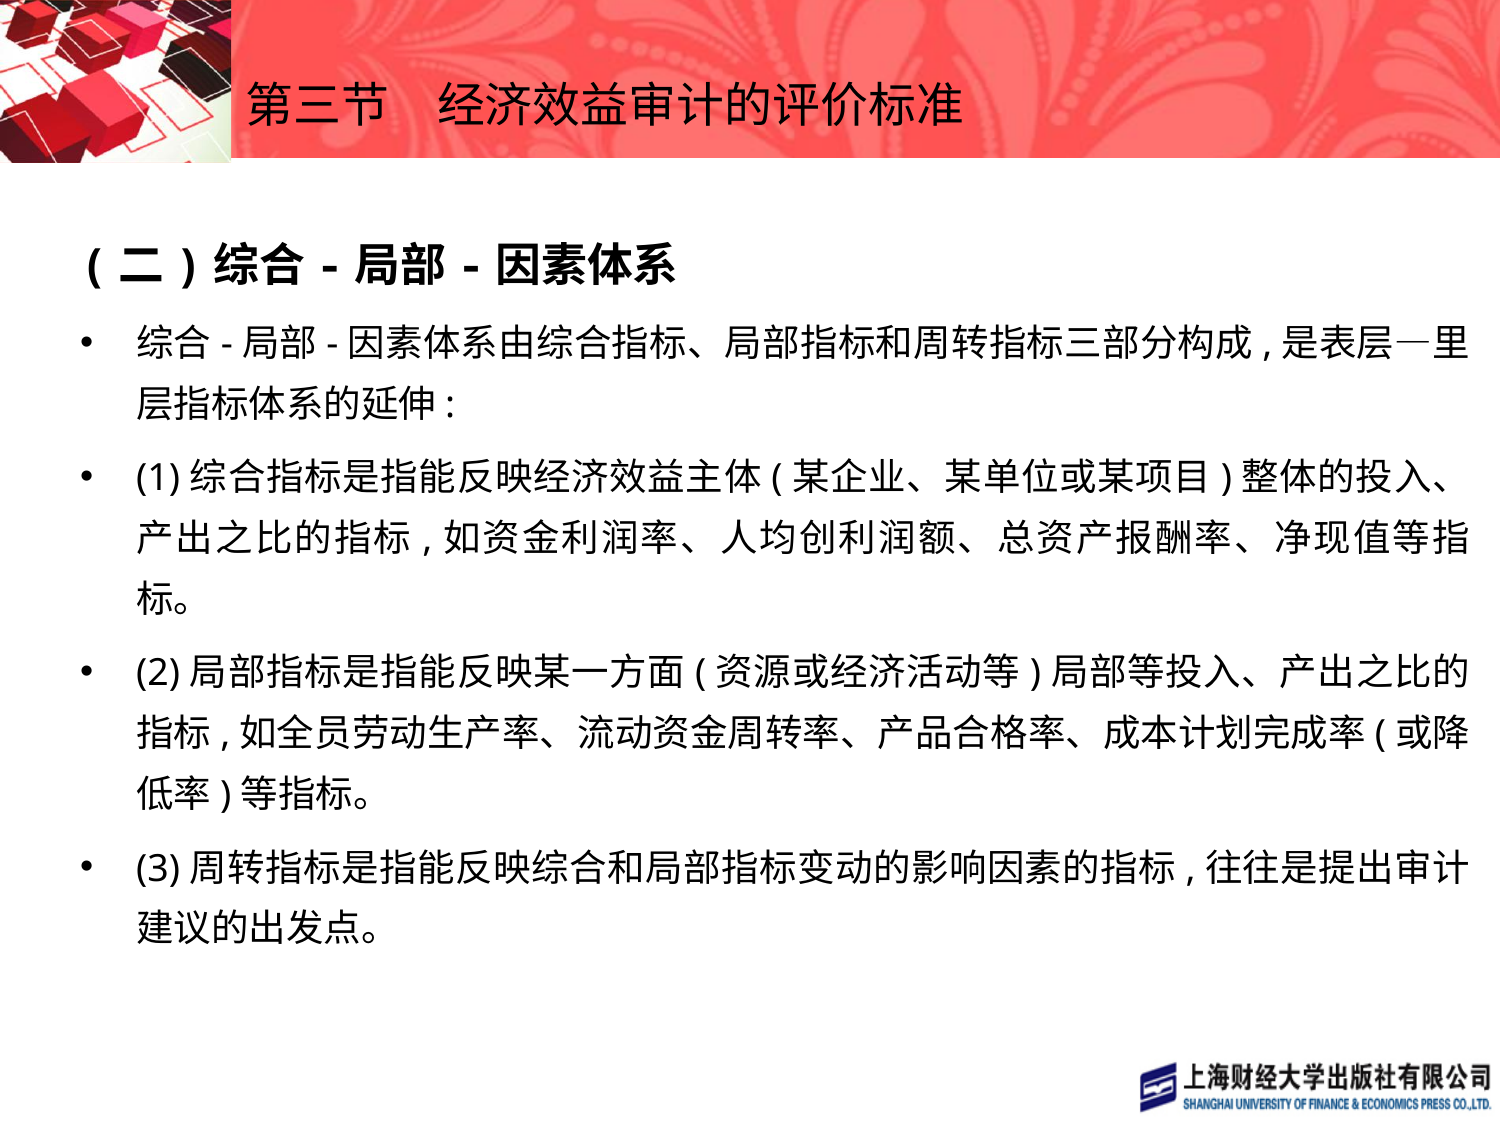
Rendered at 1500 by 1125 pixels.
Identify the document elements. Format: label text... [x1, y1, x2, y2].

list (二)综合-局部-因素体系 综合-局部-因素体系由综合指标、局部指标和周转指标三部分构成,是表层—里层指标体系的延伸: (1)综合指标是指能反映经济效益主体(某企业、某单位或某项目)整体的投入、产出之比的指标,如资金利润率、人均创利润额、总资产报酬率、净现值等指标。 (2)局部指标是指能反映某一方面(资源或经济活动等)局部等投入、产出之比的指标,如全员劳动生产率、流动资金周转率、产品合格率、成本计划完成率(或降低率)等指标。 (3)周转指标是指能反映综合和局部指标变动的影响因素的指标,往往是提出审计建议的出发点。 [65, 208, 1485, 1048]
title 第三节 经济效益审计的评价标准 [230, 45, 1461, 161]
picture [1139, 1058, 1495, 1118]
